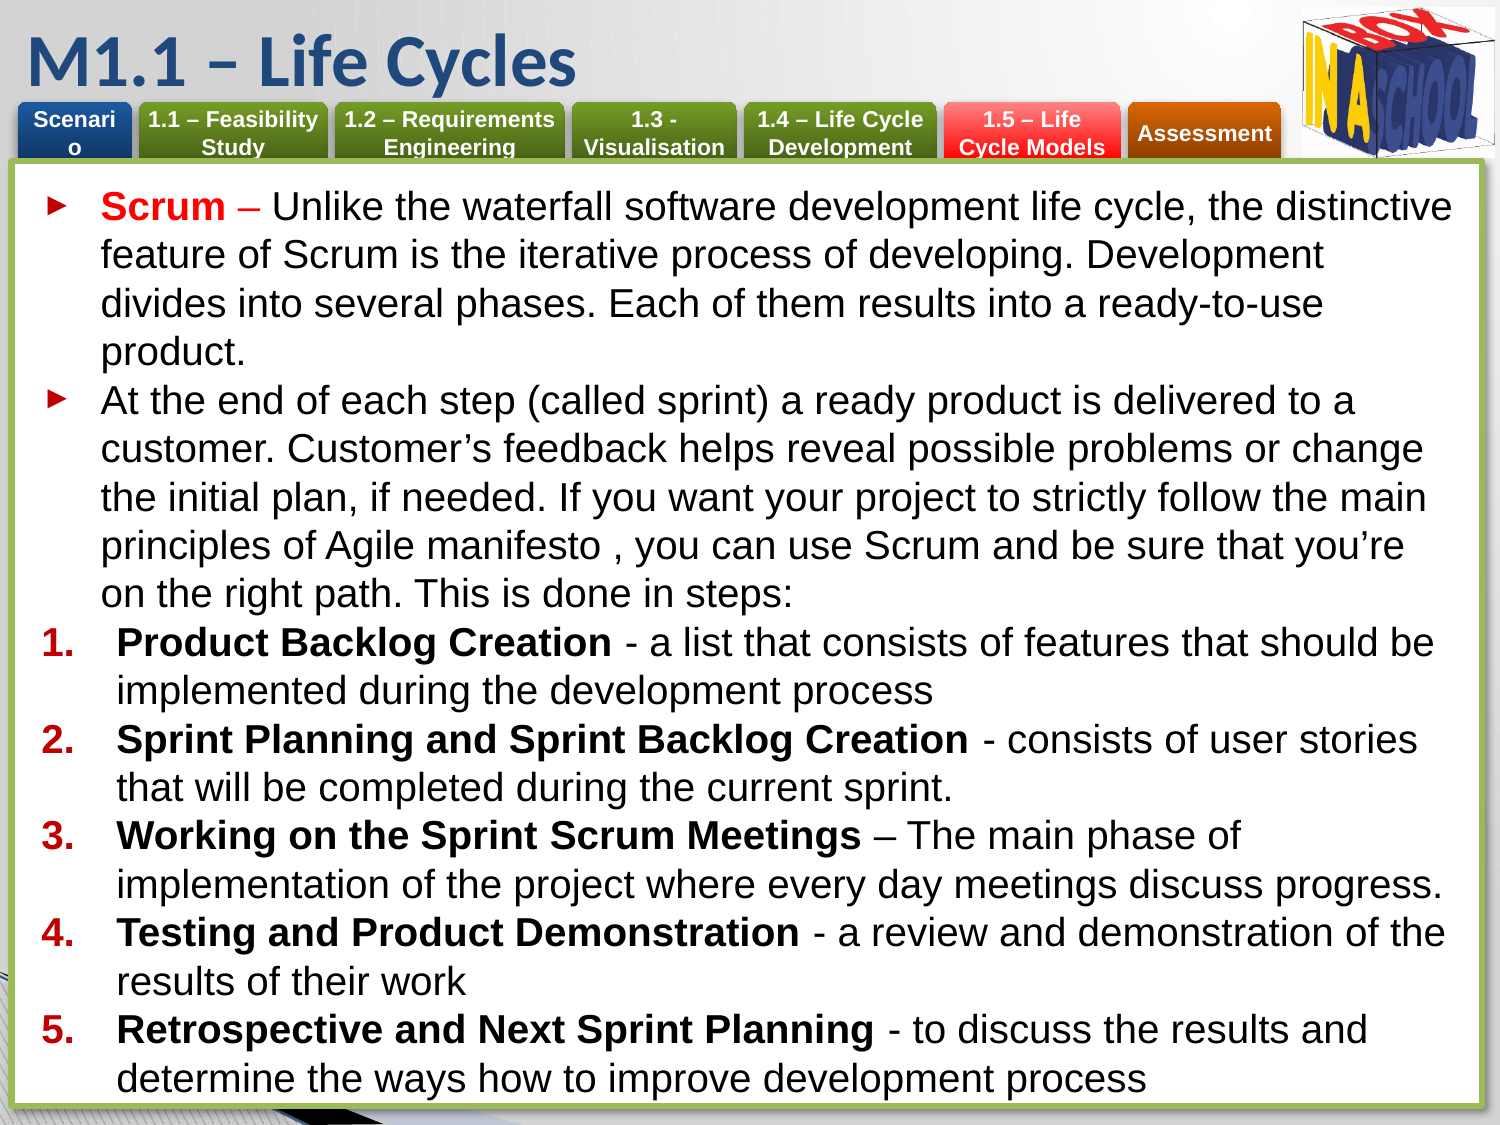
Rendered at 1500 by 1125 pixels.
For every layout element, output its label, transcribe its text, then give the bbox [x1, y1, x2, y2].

title M1.1 – Life Cycles [11, 11, 1270, 102]
picture [1302, 7, 1495, 158]
picture [281, 1114, 303, 1125]
text_box Scrum – Unlike the waterfall software development life cycle, the distinctive feature of Scrum is the iterative process of developing. Development divides into several phases. Each of them results into a ready-to-use product. At the end of each step (called sprint) a ready product is delivered to a customer. Customer’s feedback helps reveal possible problems or change the initial plan, if needed. If you want your project to strictly follow the main principles of Agile manifesto , you can use Scrum and be sure that you’re on the right path. This is done in steps: Product Backlog Creation - a list that consists of features that should be implemented during the development process Sprint Planning and Sprint Backlog Creation - consists of user stories that will be completed during the current sprint. Working on the Sprint Scrum Meetings – The main phase of implementation of the project where every day meetings discuss progress. Testing and Product Demonstration - a review and demonstration of the results of their work Retrospective and Next Sprint Planning - to discuss the results and determine the ways how to improve development process [26, 172, 1471, 1108]
